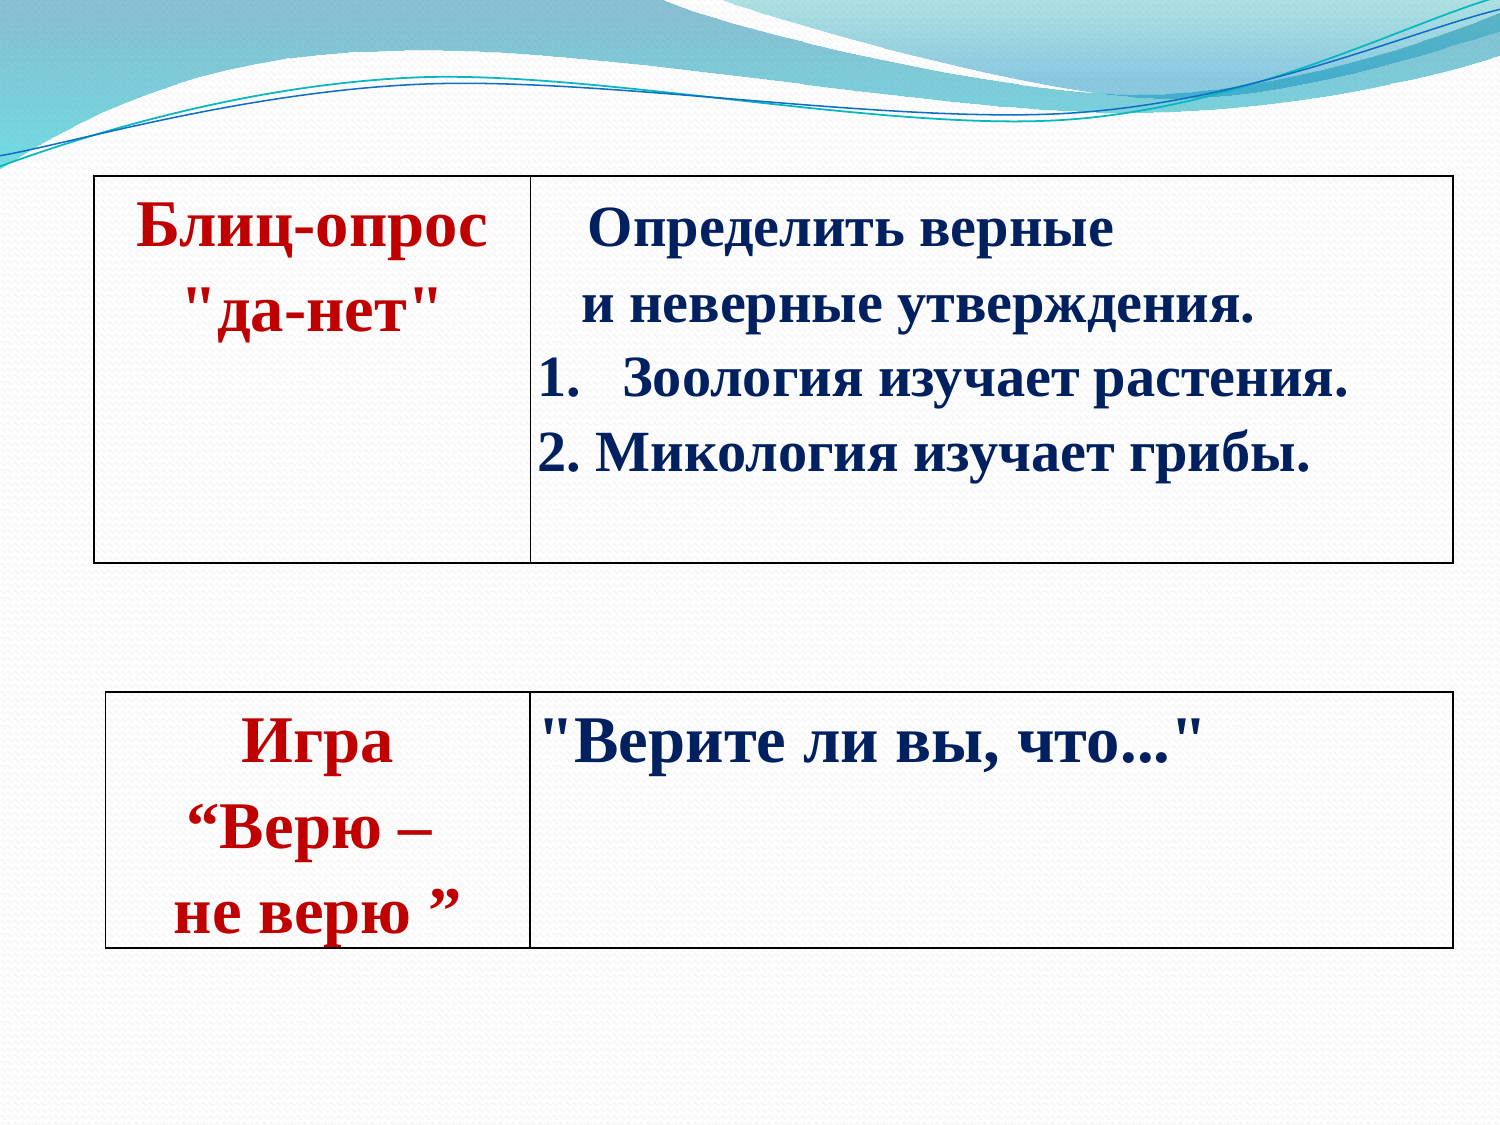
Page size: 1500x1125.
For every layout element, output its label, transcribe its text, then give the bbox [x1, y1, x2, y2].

table_header Определить верные и неверные утверждения. Зоология изучает растения. 2. Микология изучает грибы. [531, 177, 1452, 562]
table_header Игра “Верю – не верю ” [106, 693, 529, 947]
table_header Блиц-опрос "да-нет" [95, 177, 530, 562]
table_header "Верите ли вы, что..." [531, 693, 1452, 947]
